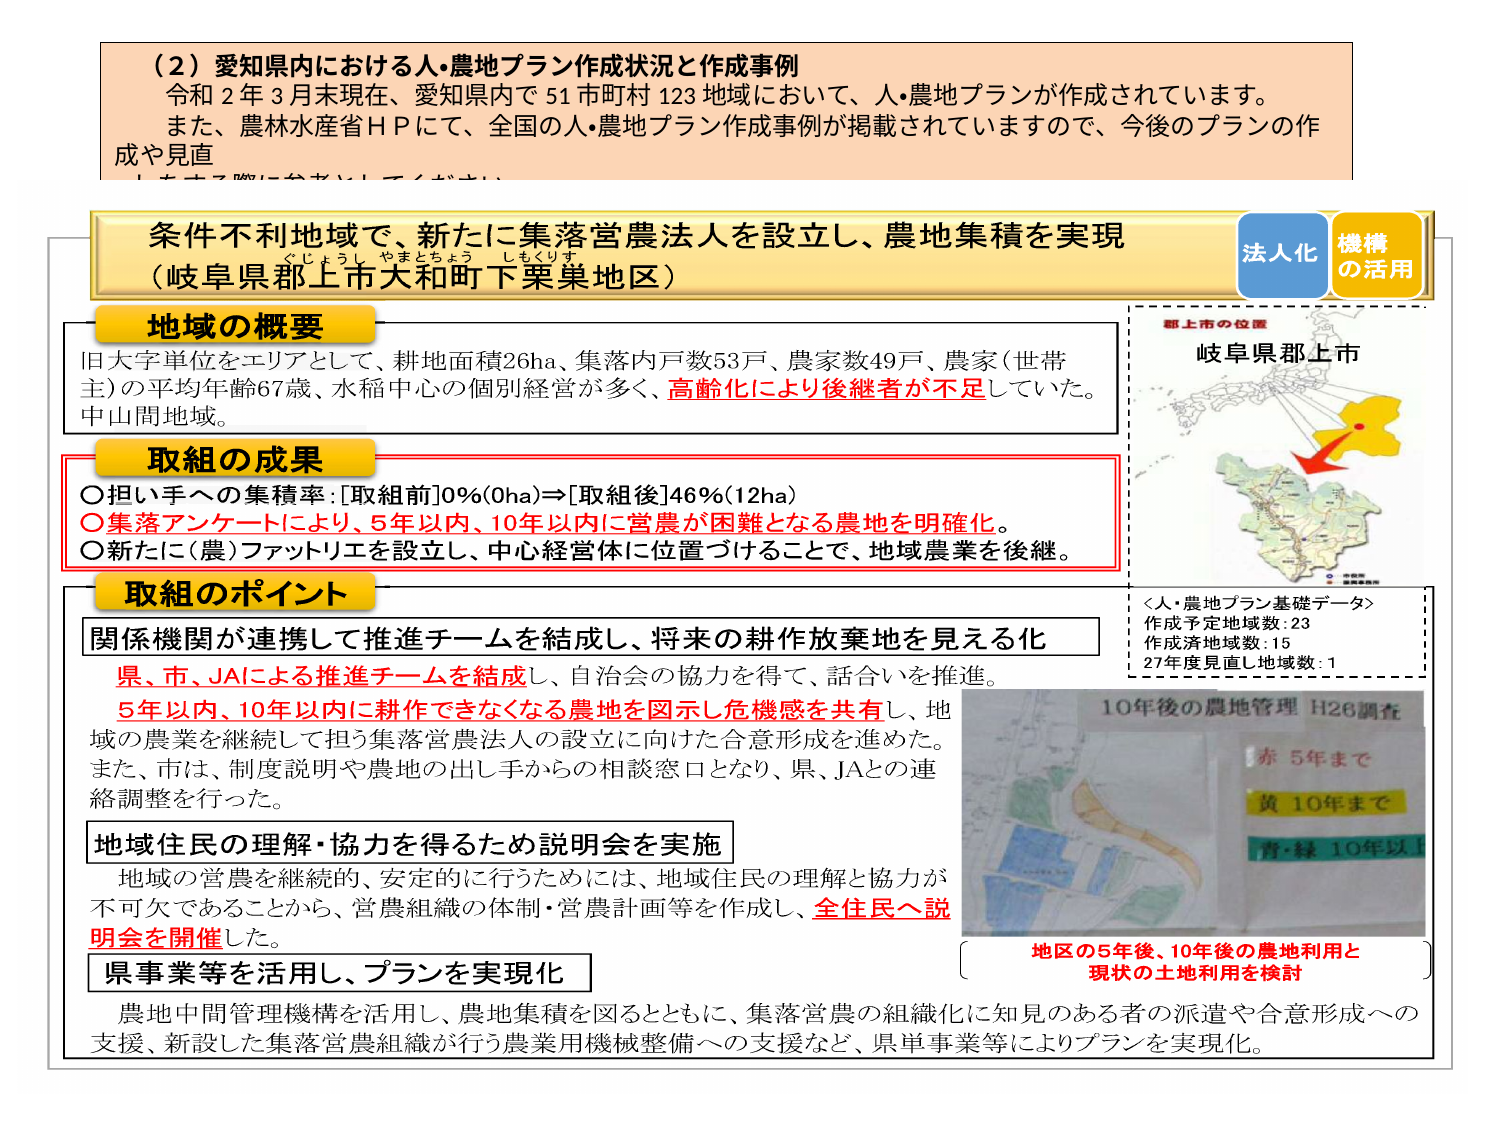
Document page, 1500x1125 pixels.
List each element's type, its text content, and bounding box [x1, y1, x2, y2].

text_box （２）愛知県内における人・農地プラン作成状況と作成事例 令和2年3月末現在、愛知県内で51市町村123地域において、人・農地プランが作成されています。 また、農林水産省ＨＰにて、全国の人・農地プラン作成事例が掲載されていますので、今後のプランの作成や見直 しをする際に参考としてください。 [100, 42, 1353, 179]
picture [17, 180, 1468, 1095]
